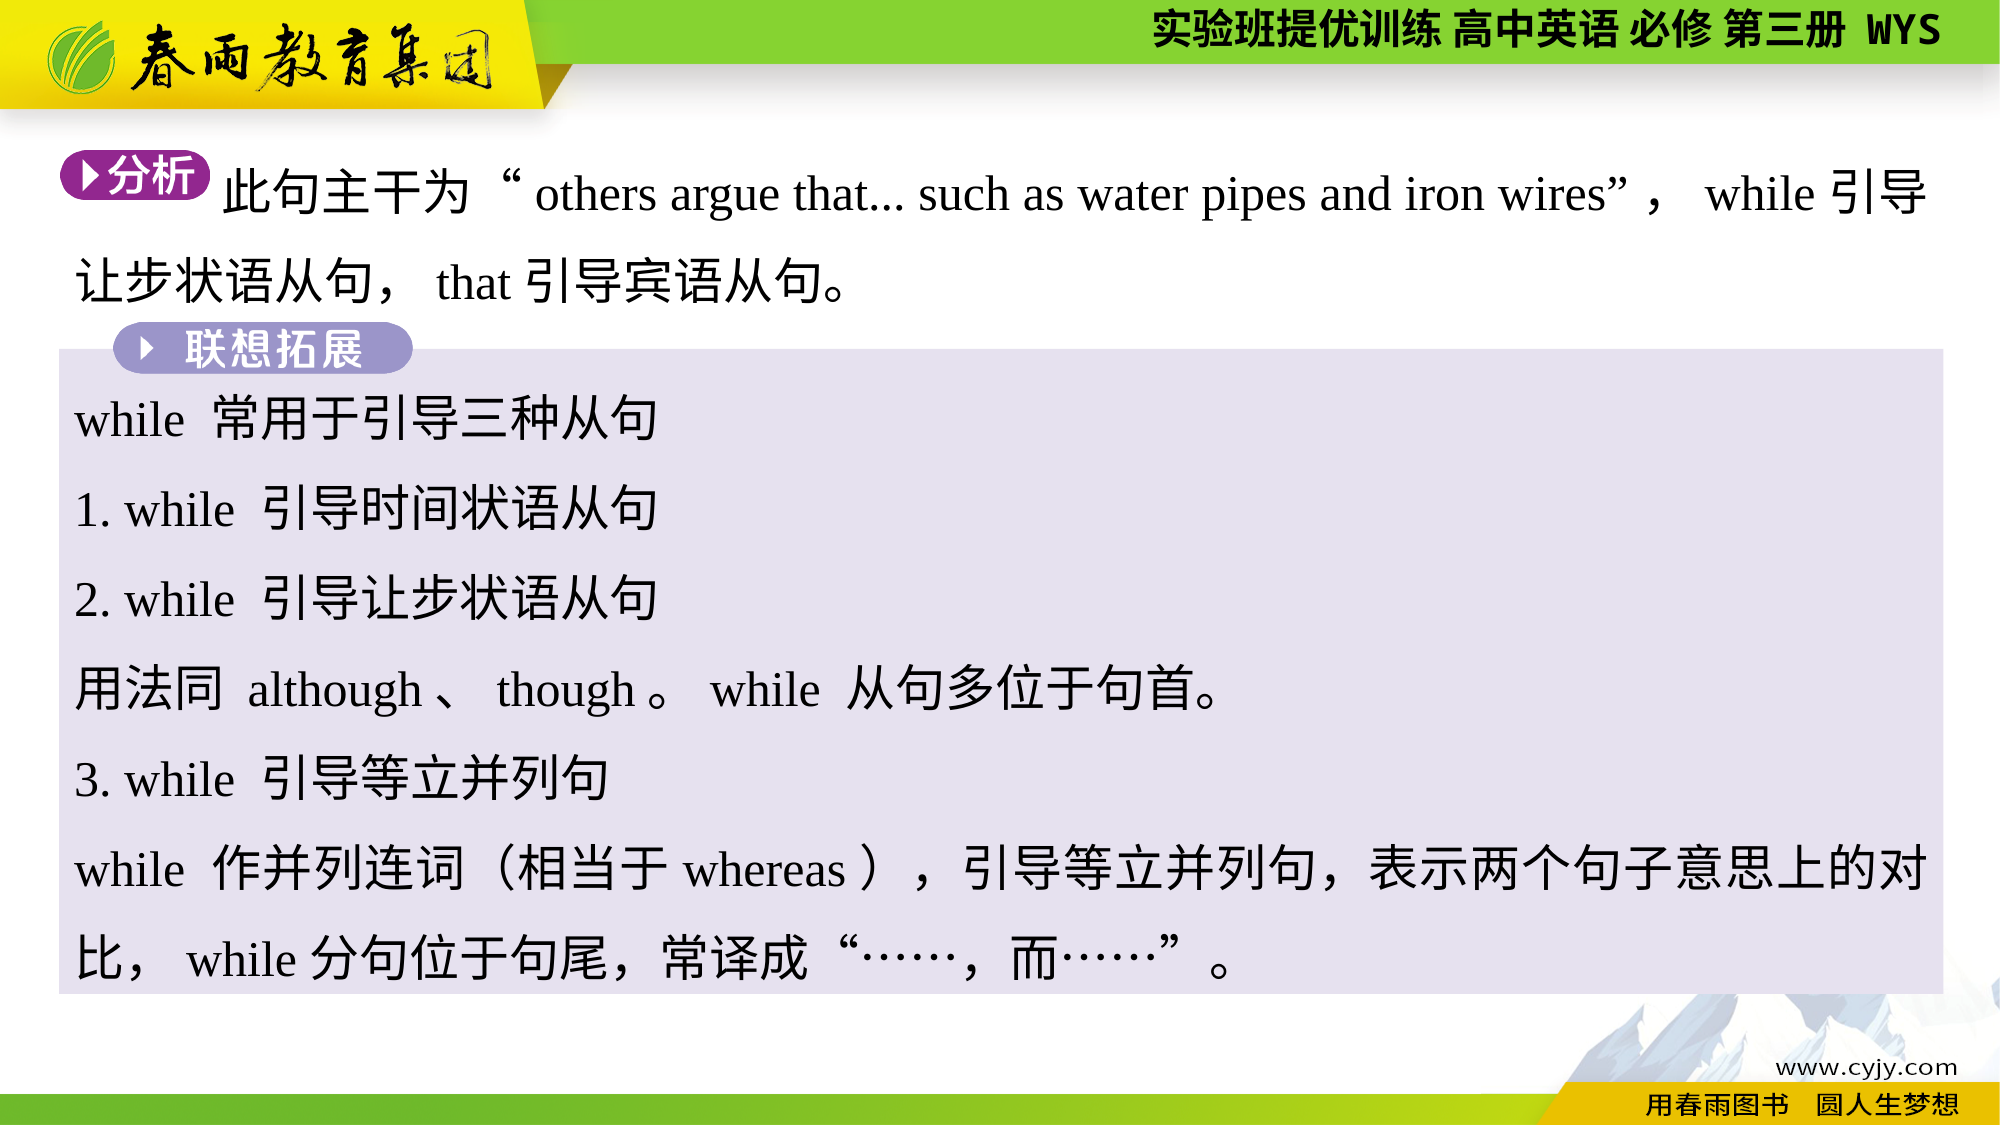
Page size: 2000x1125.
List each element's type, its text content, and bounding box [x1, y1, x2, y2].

picture [0, 0, 2000, 1125]
text_box while 常用于引导三种从句 1. while 引导时间状语从句 2. while 引导让步状语从句 用法同 although、though。while 从句多位于句首。 3. while 引导等立并列句 while 作并列连词（相当于whereas），引导等立并列句，表示两个句子意思上的对比，while分句位于句尾，常译成“……，而……”。 [59, 348, 1944, 994]
list 此句主干为“others argue that... such as water pipes and iron wires”，while引导让步状语从句，that引导宾语从句。 [59, 122, 1944, 308]
